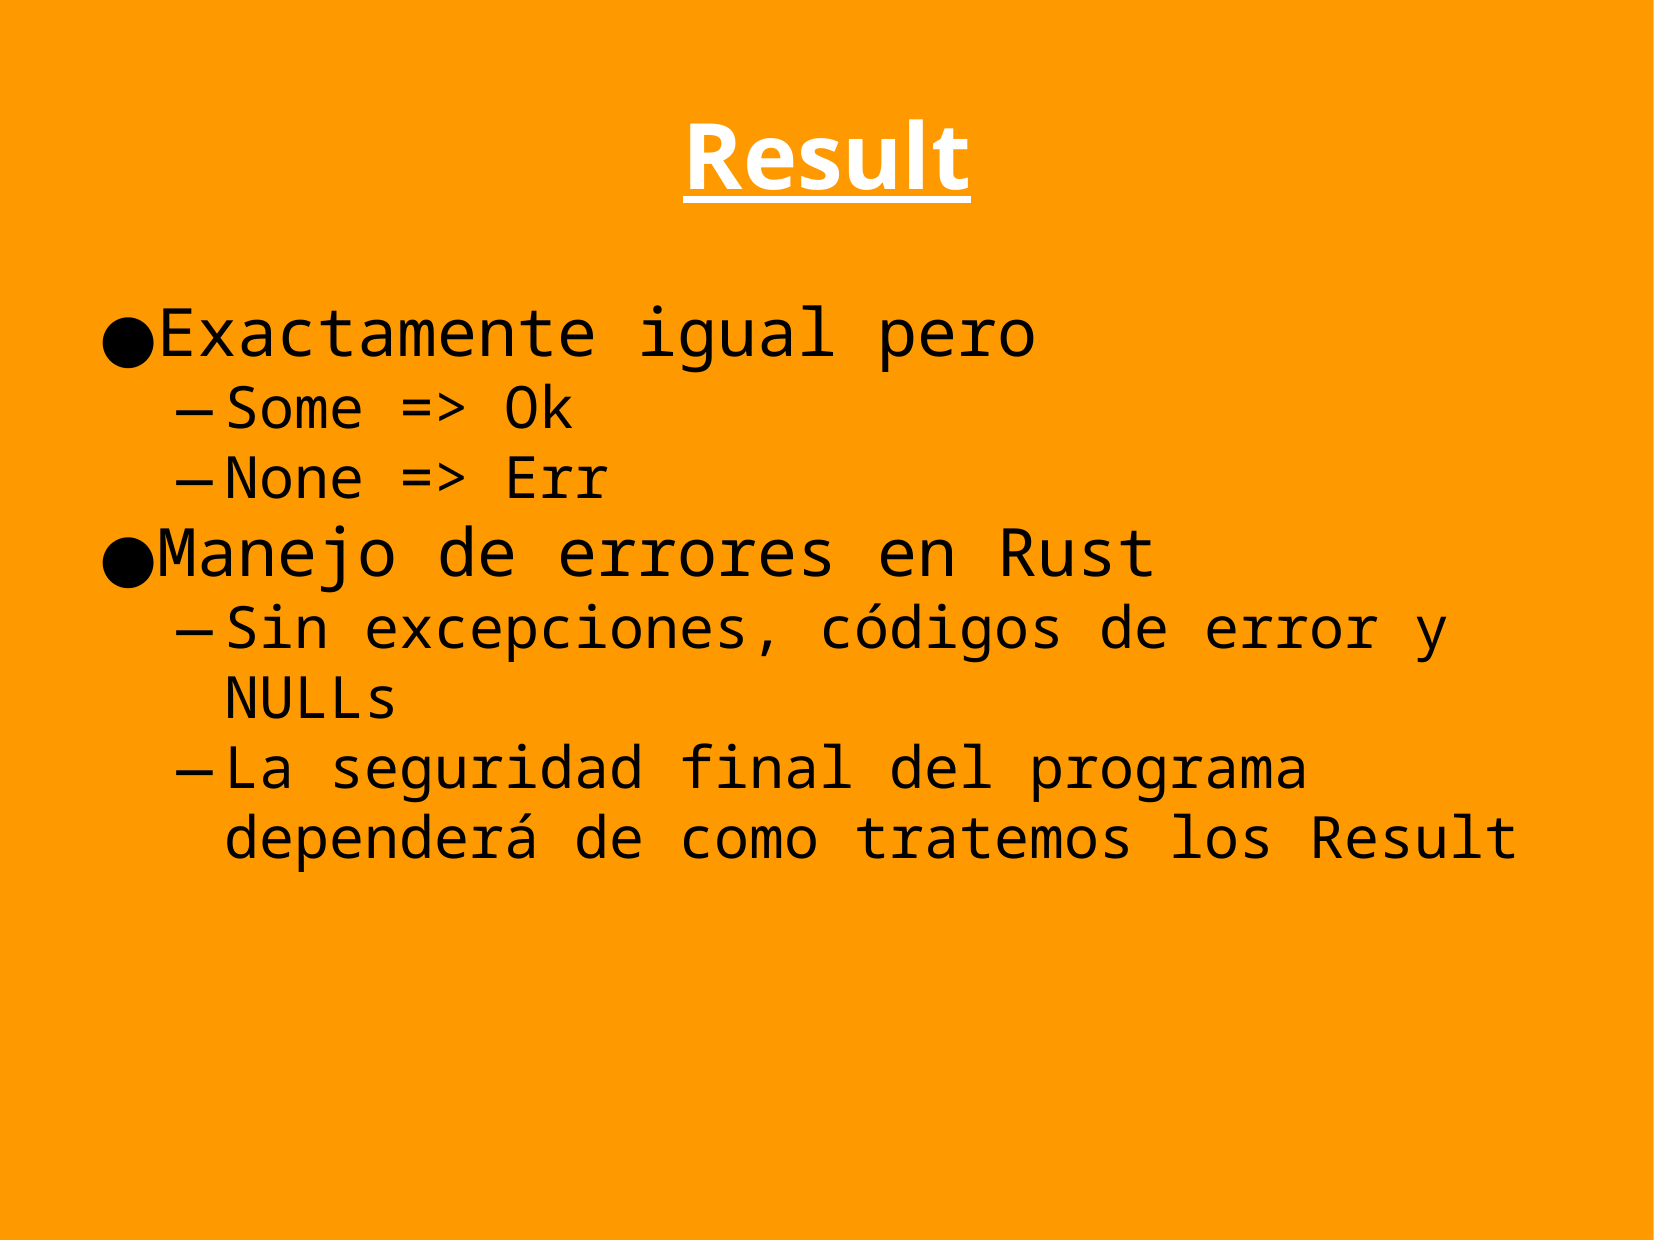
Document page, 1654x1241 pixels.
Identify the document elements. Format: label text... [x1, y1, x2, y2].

text_box Result [82, 49, 1571, 257]
text_box Exactamente igual pero Some => Ok None => Err Manejo de errores en Rust Sin excepciones, códigos de error y NULLs La seguridad final del programa dependerá de como tratemos los Result [82, 290, 1571, 1010]
